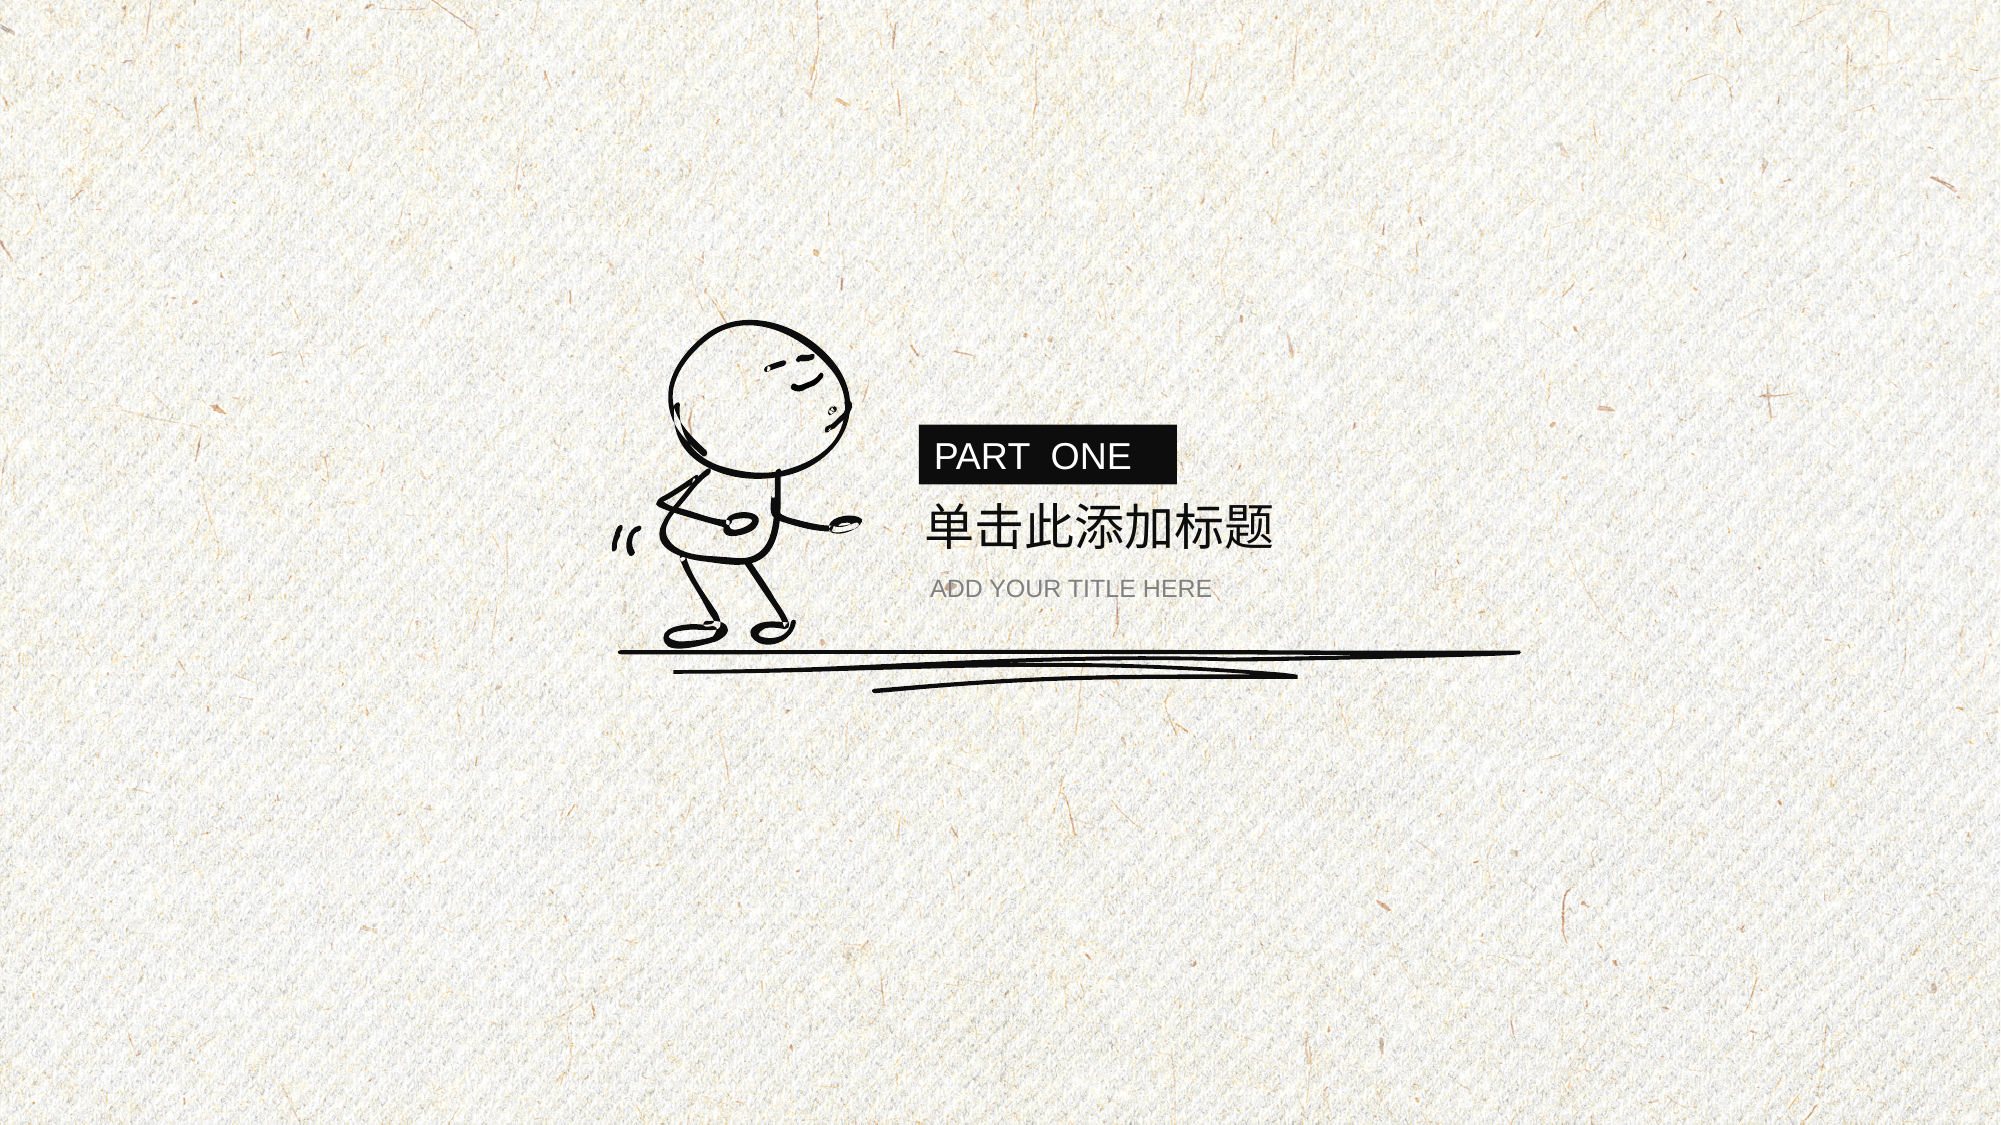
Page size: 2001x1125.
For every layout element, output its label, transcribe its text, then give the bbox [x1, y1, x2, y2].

text_box 单击此添加标题 [913, 489, 1287, 561]
text_box ADD YOUR TITLE HERE [919, 566, 1309, 608]
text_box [611, 300, 869, 655]
text_box [673, 649, 1521, 694]
picture [0, 0, 2001, 1125]
text_box PART ONE [918, 424, 1177, 485]
